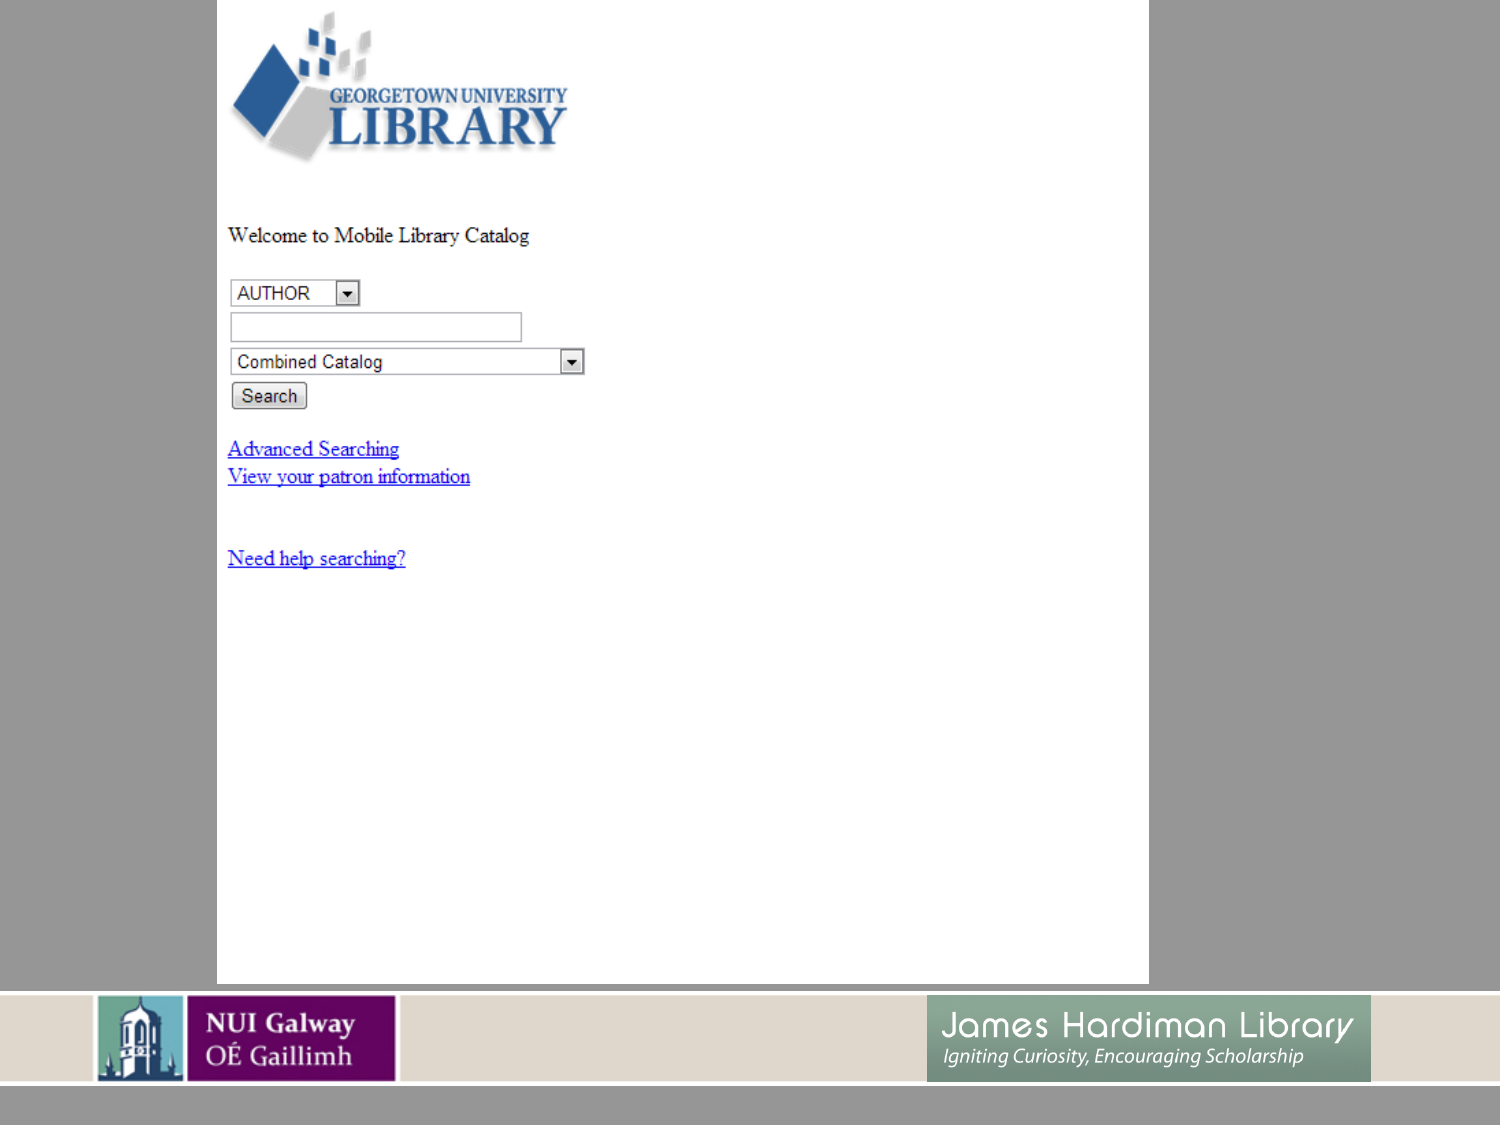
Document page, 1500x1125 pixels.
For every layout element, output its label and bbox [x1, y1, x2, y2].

picture [0, 991, 1500, 1087]
picture [217, 0, 1149, 985]
